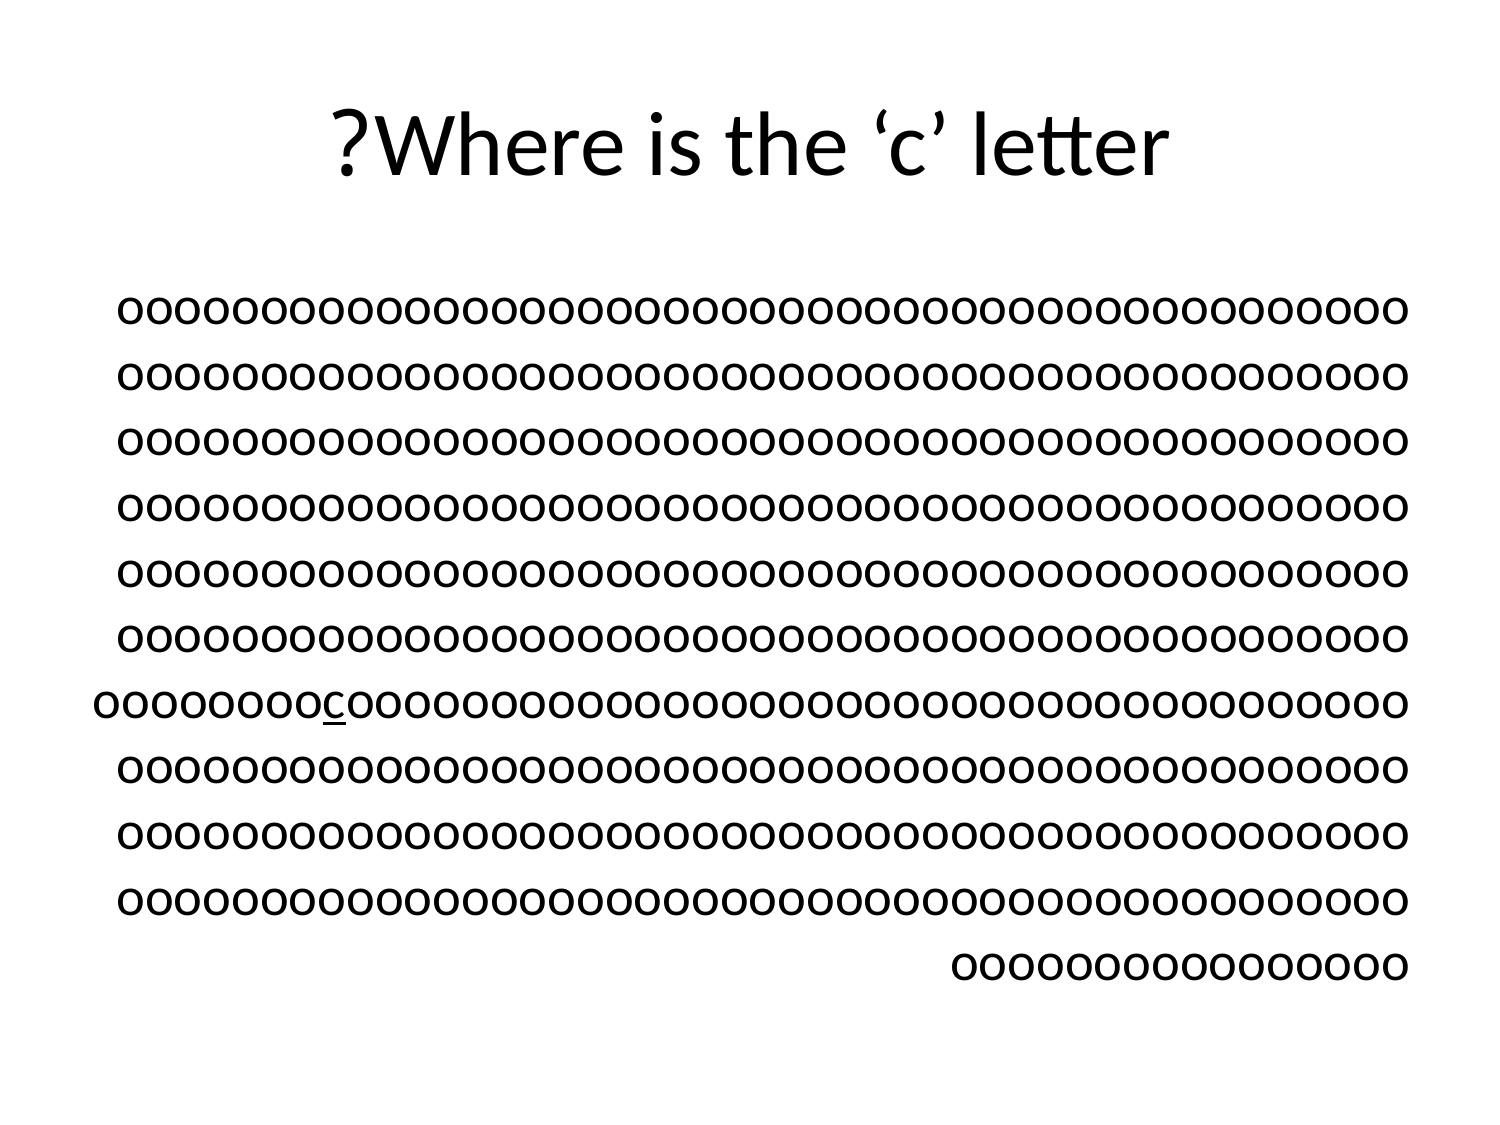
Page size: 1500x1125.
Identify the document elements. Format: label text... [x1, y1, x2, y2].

title Where is the ‘c’ letter? [75, 45, 1425, 233]
list oooooooooooooooooooooooooooooooooooooooooooooooooooooooooooooooooooooooooooooooooooooooooooooooooooooooooooooooooooooooooooooooooooooooooooooooooooooooooooooooooooooooooooooooooooooooooooooooooooooooooooooooooooooooooooooooooooooooooooooooooooooooooooooooooooooooooooooooooooooocoooooooooooooooooooooooooooooooooooooooooooooooooooooooooooooooooooooooooooooooooooooooooooooooooooooooooooooooooooooooooooooooooooooooooooooooooooooooooooooooooooooooooooooooooooooooooooo [75, 262, 1425, 1005]
